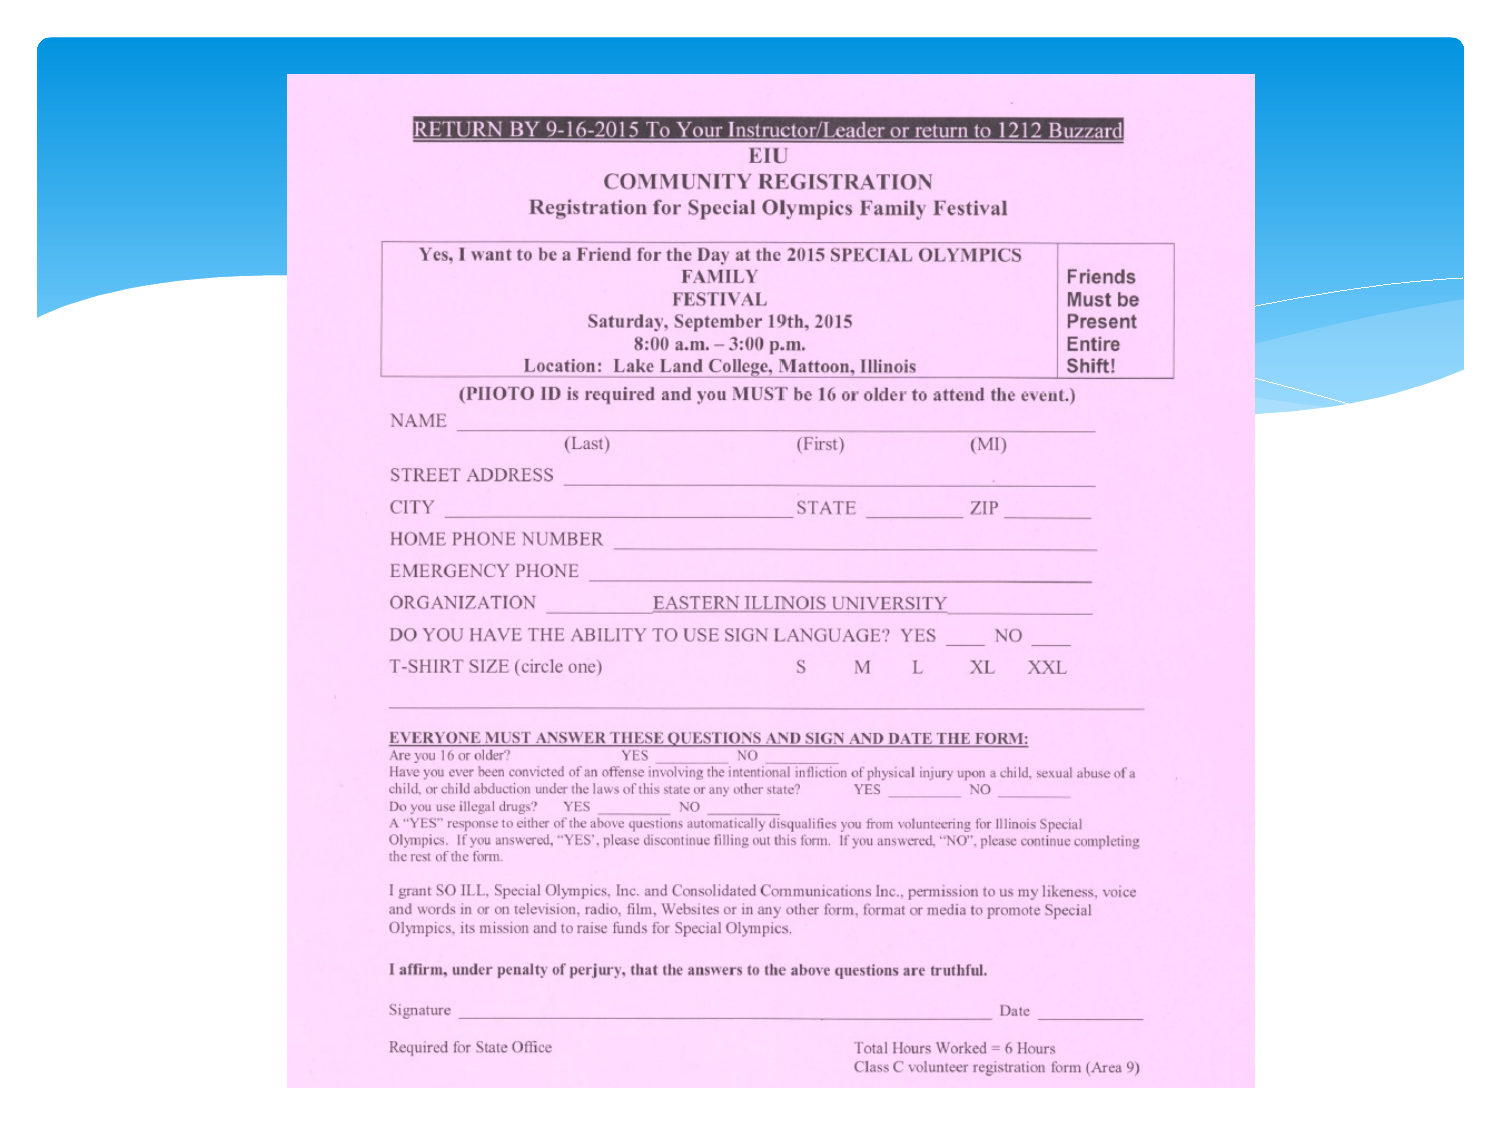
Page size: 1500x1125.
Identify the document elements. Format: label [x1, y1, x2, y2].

picture [287, 75, 1255, 1088]
